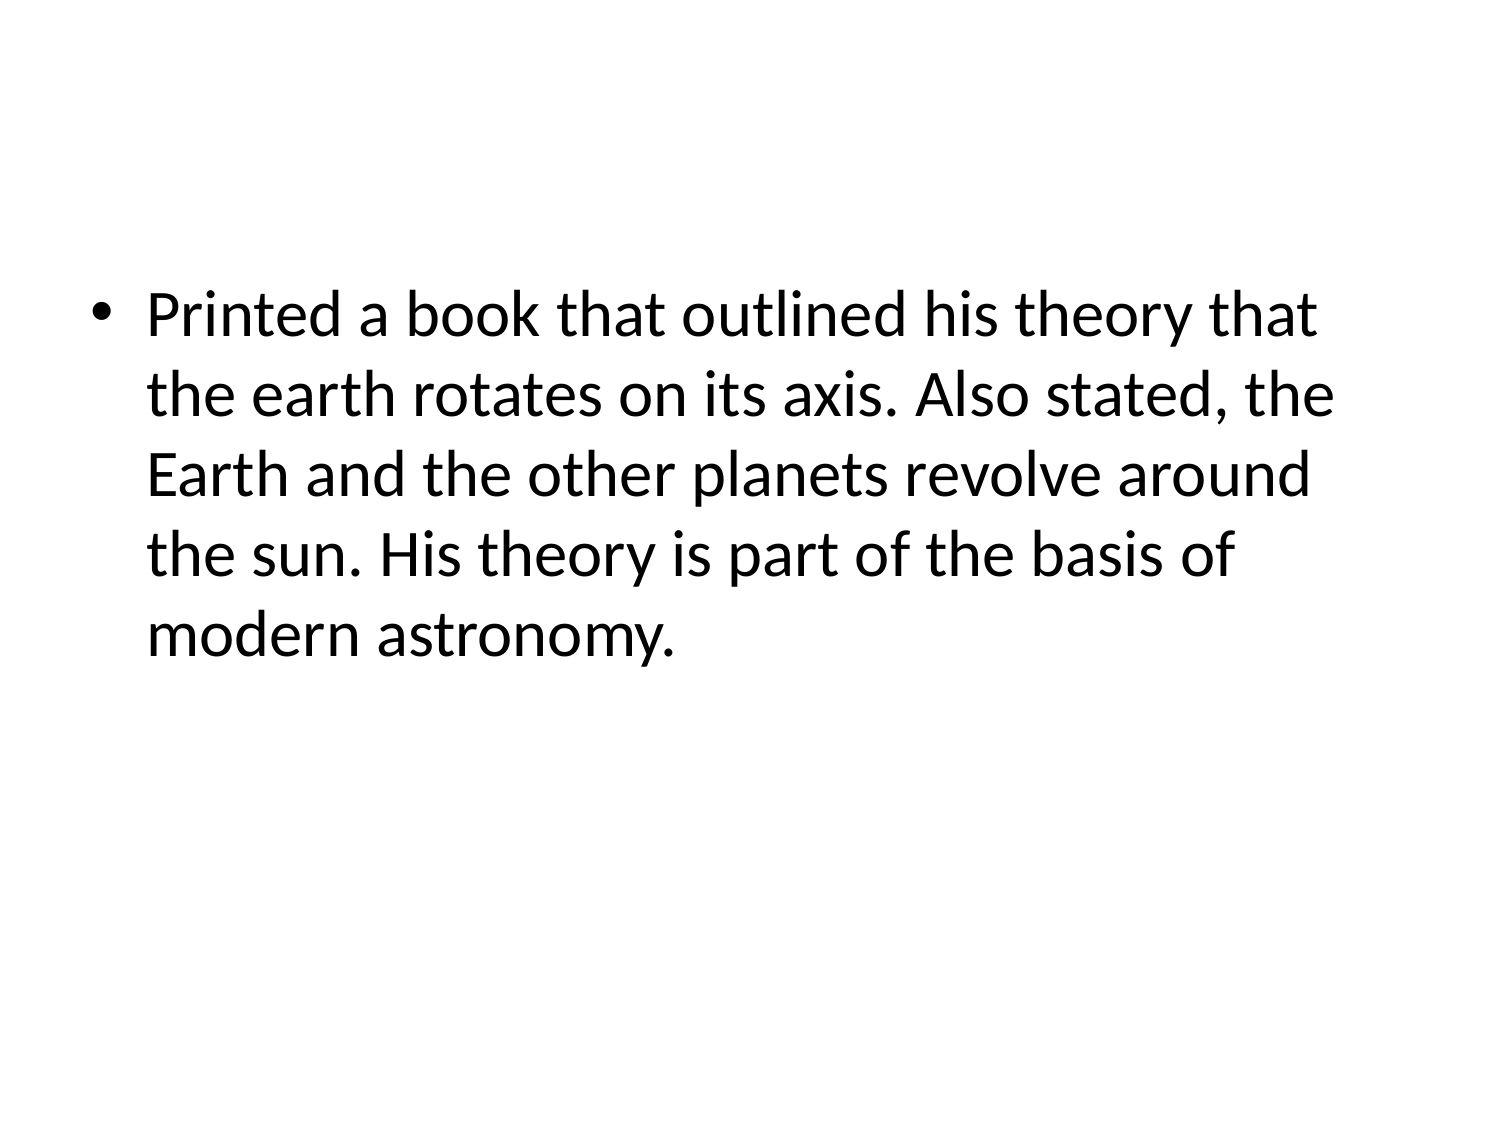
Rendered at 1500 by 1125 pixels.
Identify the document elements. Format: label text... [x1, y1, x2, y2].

list Printed a book that outlined his theory that the earth rotates on its axis. Also stated, the Earth and the other planets revolve around the sun. His theory is part of the basis of modern astronomy. [75, 262, 1425, 1005]
